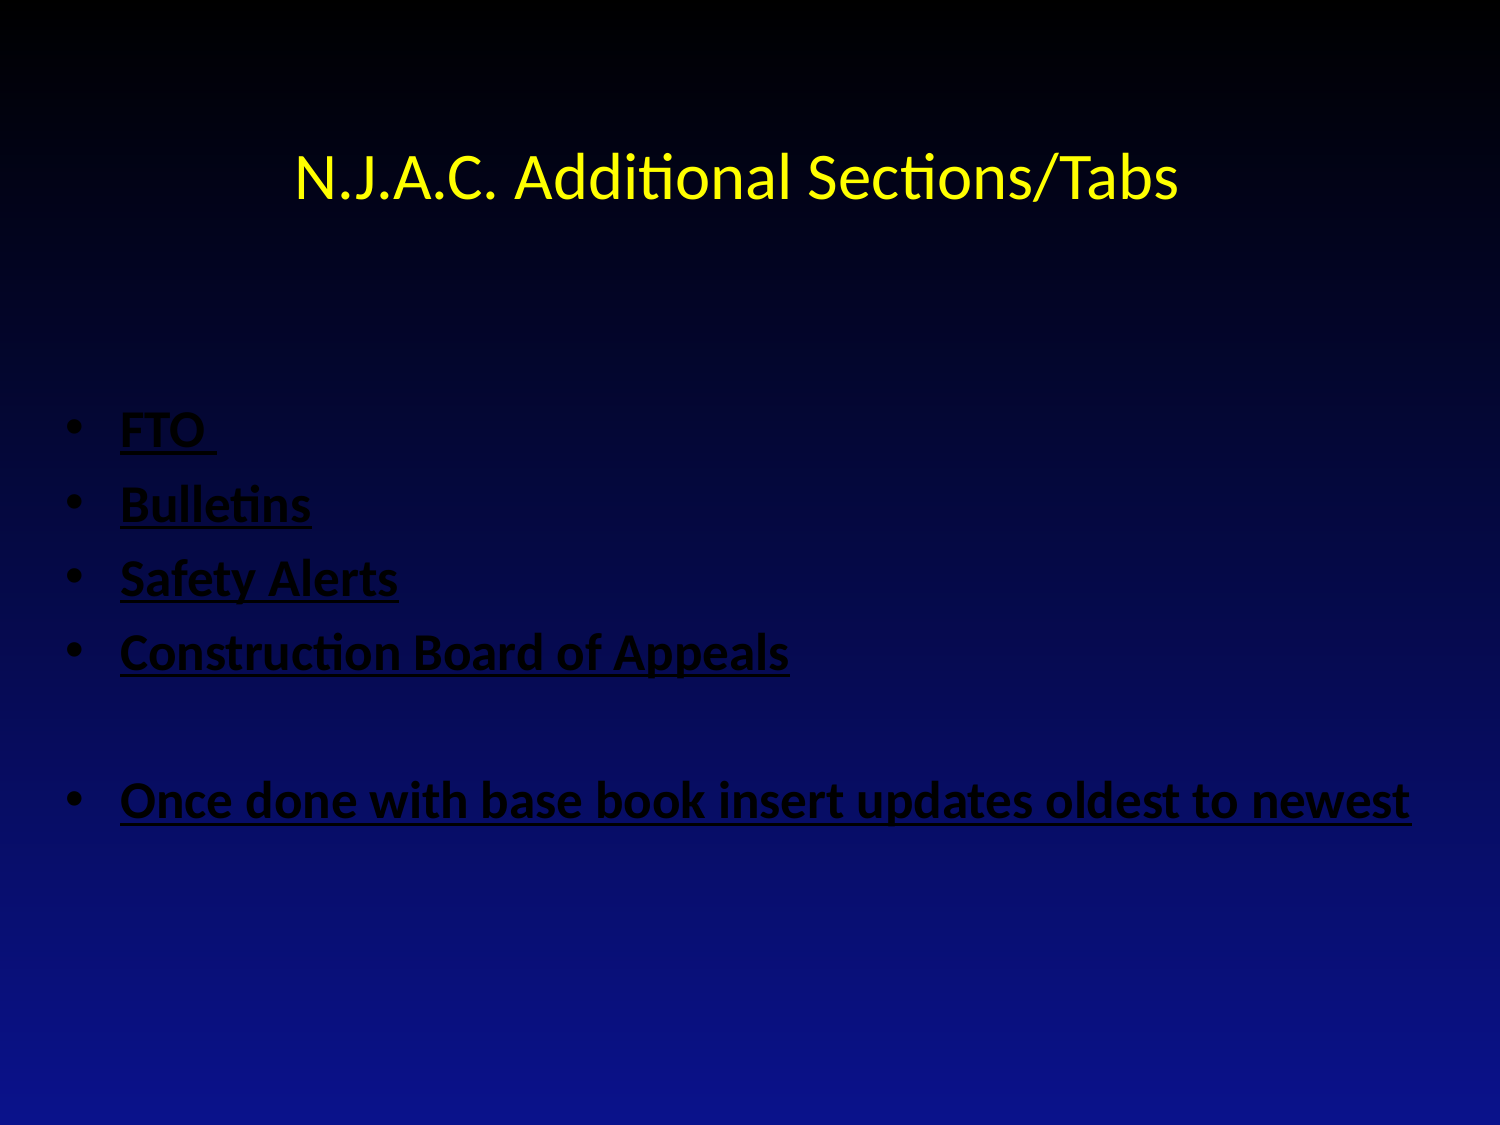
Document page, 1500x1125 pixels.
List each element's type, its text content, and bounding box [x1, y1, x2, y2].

title N.J.A.C. Additional Sections/Tabs [50, 45, 1425, 300]
list FTO Bulletins Safety Alerts Construction Board of Appeals Once done with base book insert updates oldest to newest [50, 387, 1438, 956]
